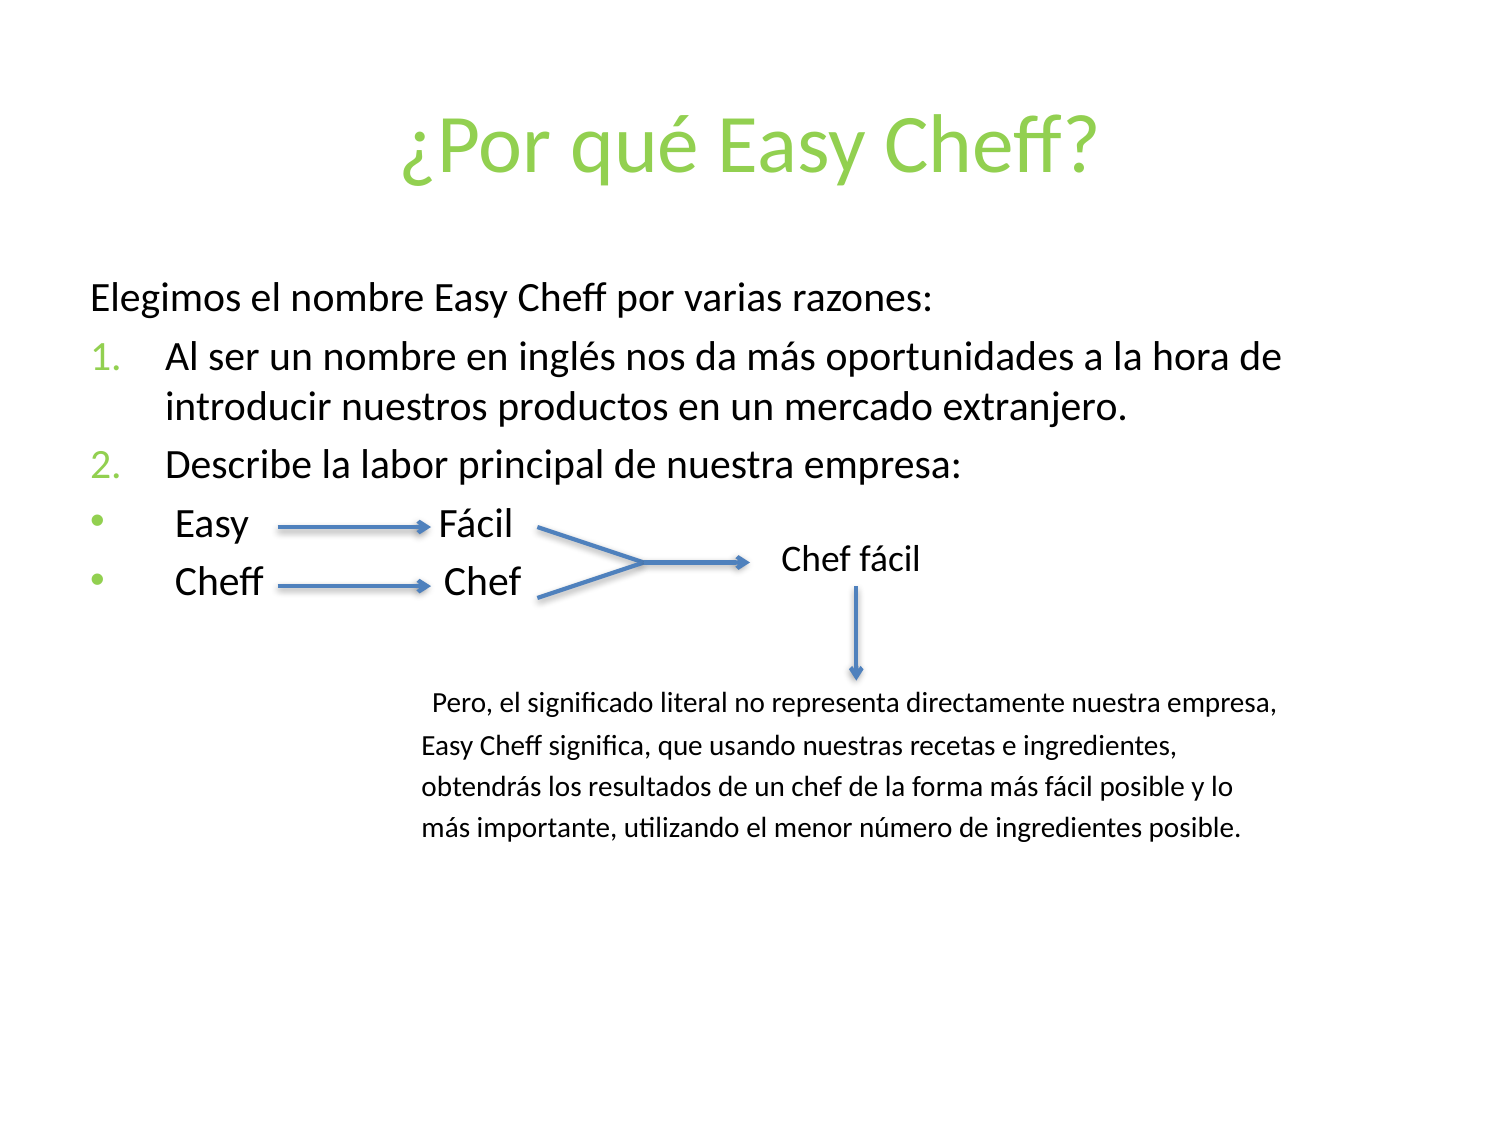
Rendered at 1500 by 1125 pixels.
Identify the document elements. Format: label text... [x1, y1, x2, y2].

list Elegimos el nombre Easy Cheff por varias razones: Al ser un nombre en inglés nos da más oportunidades a la hora de introducir nuestros productos en un mercado extranjero. Describe la labor principal de nuestra empresa: Easy Fácil Cheff Chef Pero, el significado literal no representa directamente nuestra empresa, Easy Cheff significa, que usando nuestras recetas e ingredientes, obtendrás los resultados de un chef de la forma más fácil posible y lo más importante, utilizando el menor número de ingredientes posible. [75, 262, 1425, 1005]
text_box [537, 526, 644, 561]
text_box Chef fácil [766, 527, 953, 587]
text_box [537, 562, 644, 599]
title ¿Por qué Easy Cheff? [75, 45, 1425, 233]
